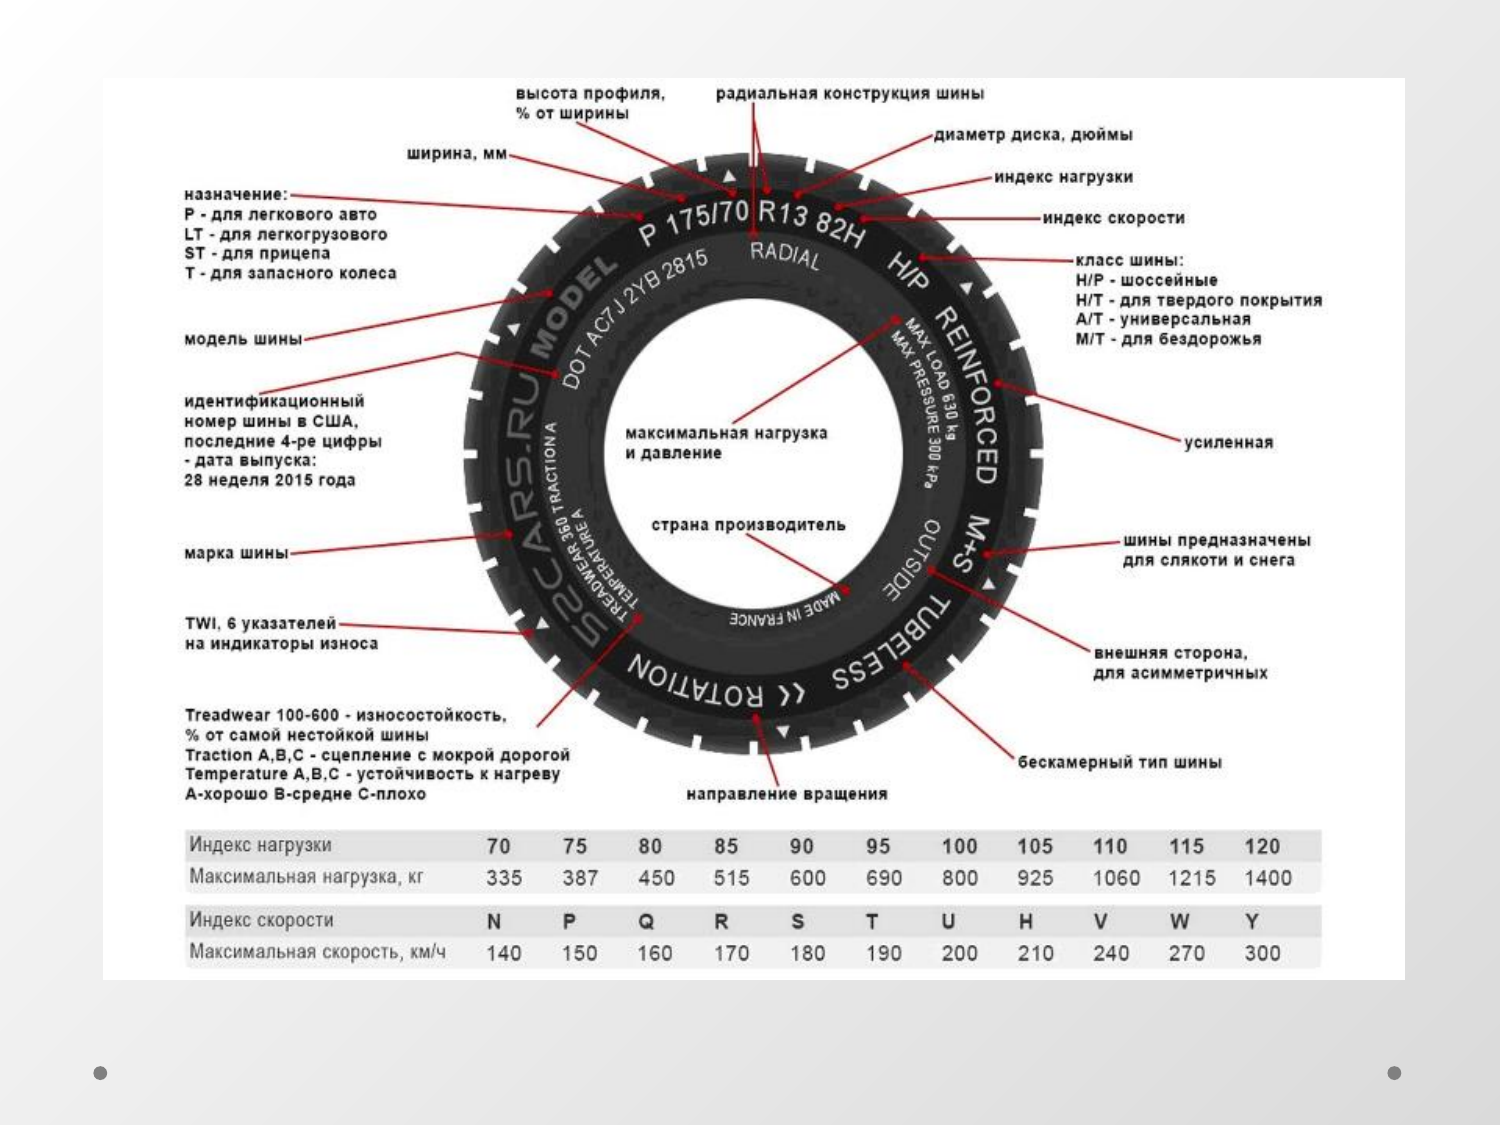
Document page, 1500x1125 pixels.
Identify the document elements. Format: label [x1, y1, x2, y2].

picture [102, 77, 1405, 981]
